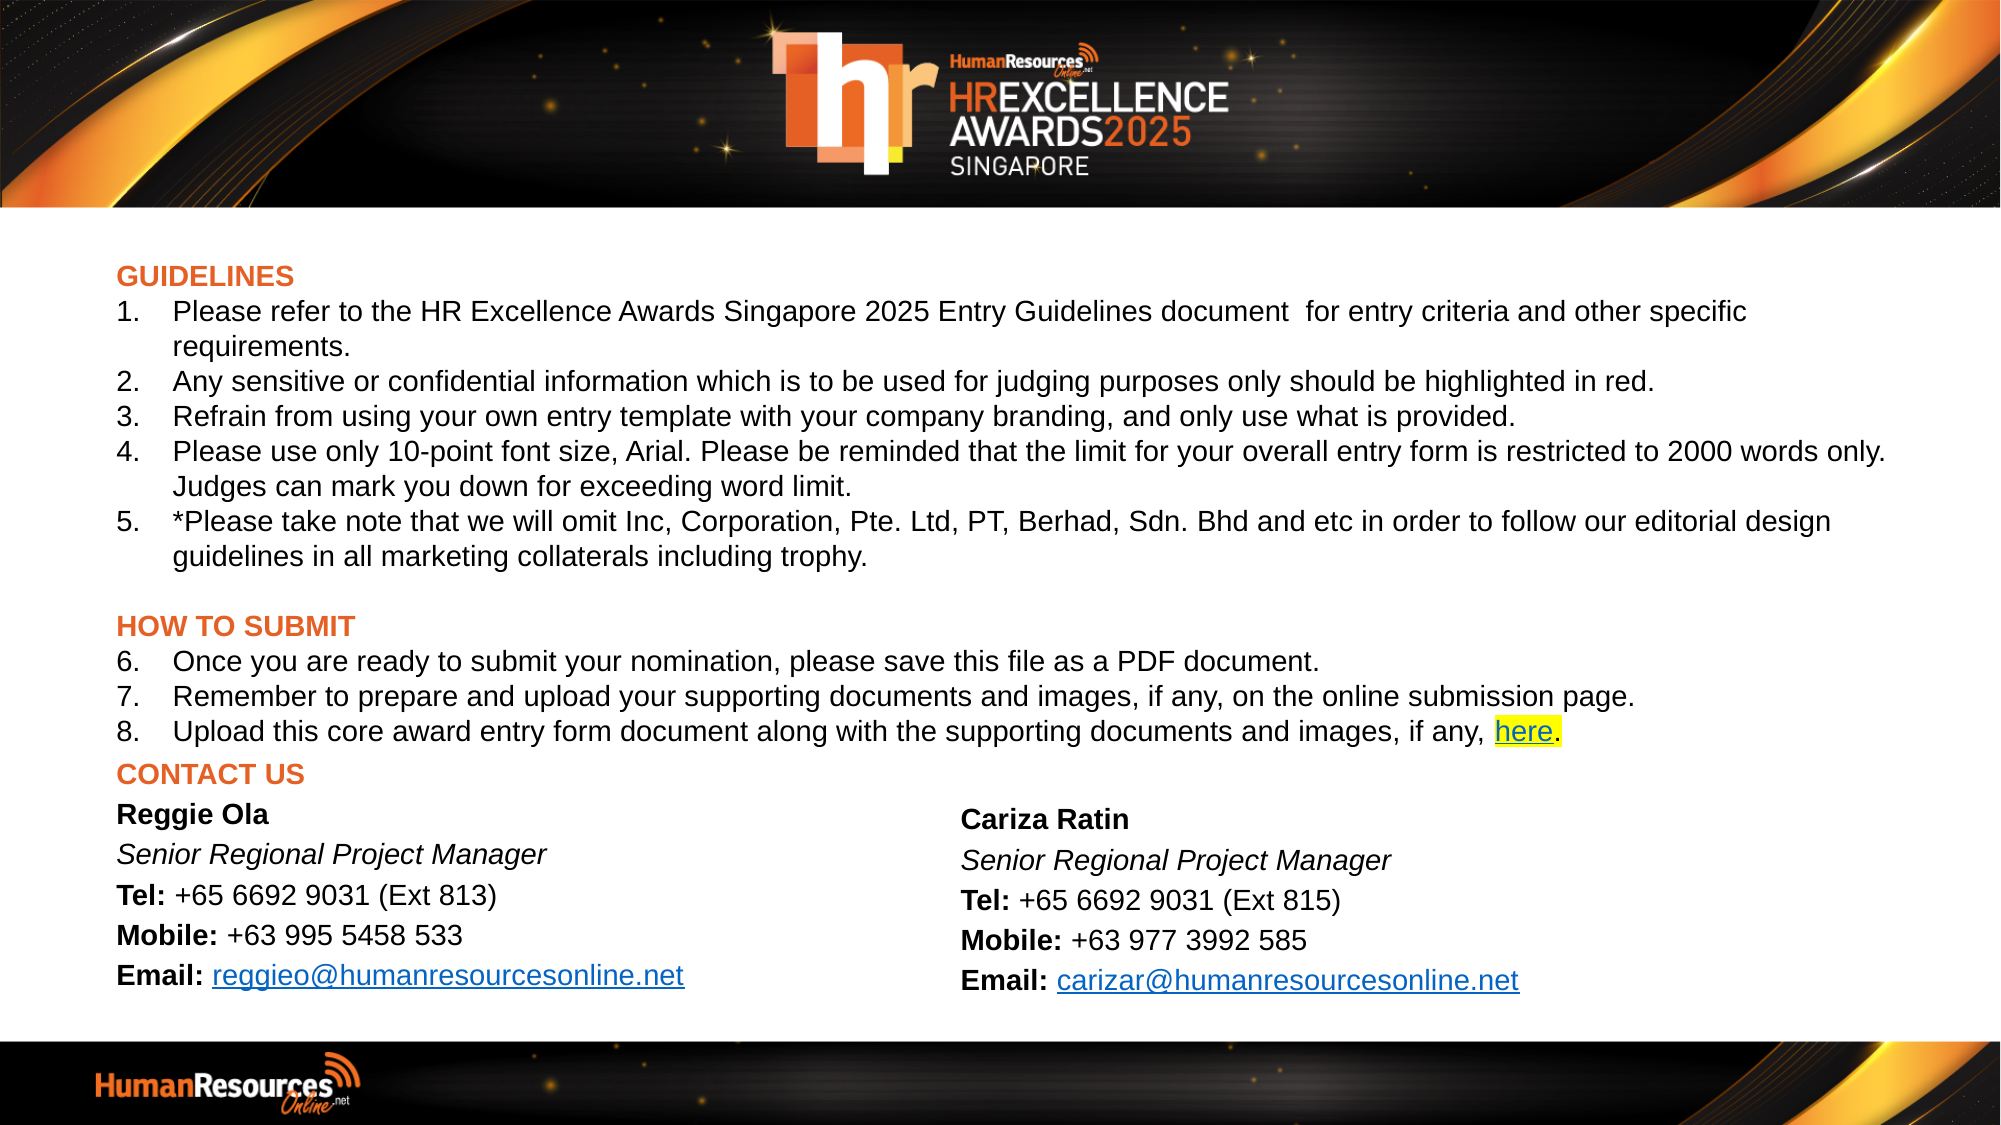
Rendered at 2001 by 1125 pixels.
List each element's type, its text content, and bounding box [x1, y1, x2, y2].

text_box CONTACT US Reggie Ola Senior Regional Project Manager Tel: +65 6692 9031 (Ext 813) Mobile: +63 995 5458 533 Email: reggieo@humanresourcesonline.net Cariza Ratin Senior Regional Project Manager Tel: +65 6692 9031 (Ext 815) Mobile: +63 977 3992 585 Email: carizar@humanresourcesonline.net [101, 747, 1820, 1125]
text_box GUIDELINES Please refer to the HR Excellence Awards Singapore 2025 Entry Guidelines document for entry criteria and other specific requirements. Any sensitive or confidential information which is to be used for judging purposes only should be highlighted in red. Refrain from using your own entry template with your company branding, and only use what is provided. Please use only 10-point font size, Arial. Please be reminded that the limit for your overall entry form is restricted to 2000 words only. Judges can mark you down for exceeding word limit. *Please take note that we will omit Inc, Corporation, Pte. Ltd, PT, Berhad, Sdn. Bhd and etc in order to follow our editorial design guidelines in all marketing collaterals including trophy. HOW TO SUBMIT Once you are ready to submit your nomination, please save this file as a PDF document. Remember to prepare and upload your supporting documents and images, if any, on the online submission page. Upload this core award entry form document along with the supporting documents and images, if any, here. [101, 250, 1952, 755]
picture [0, 0, 2001, 1125]
